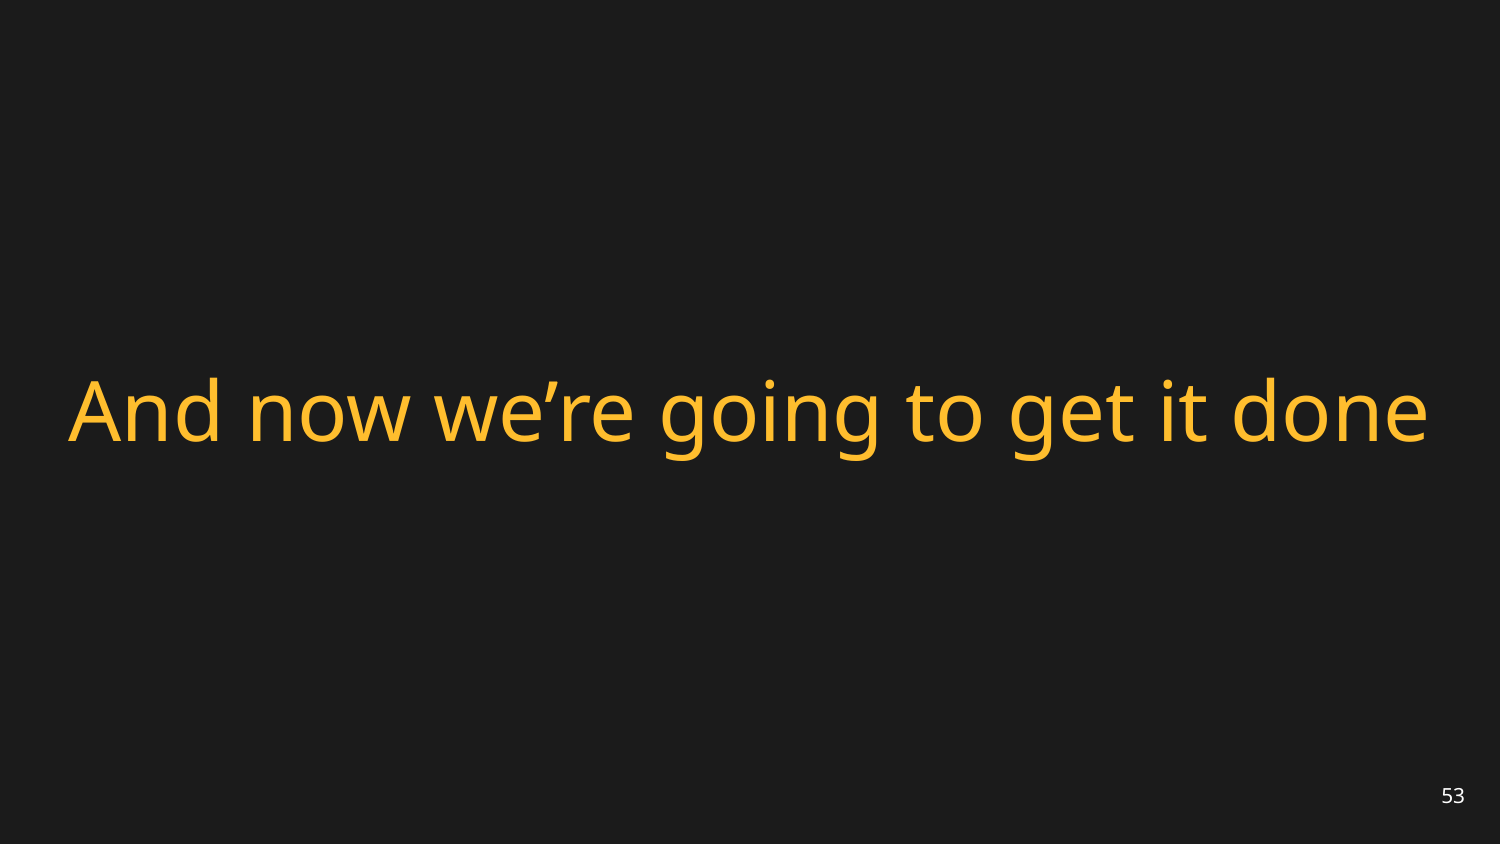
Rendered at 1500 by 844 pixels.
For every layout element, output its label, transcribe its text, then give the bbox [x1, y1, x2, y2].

slide_number 53 [1389, 764, 1480, 830]
title And now we’re going to get it done [51, 72, 1449, 753]
